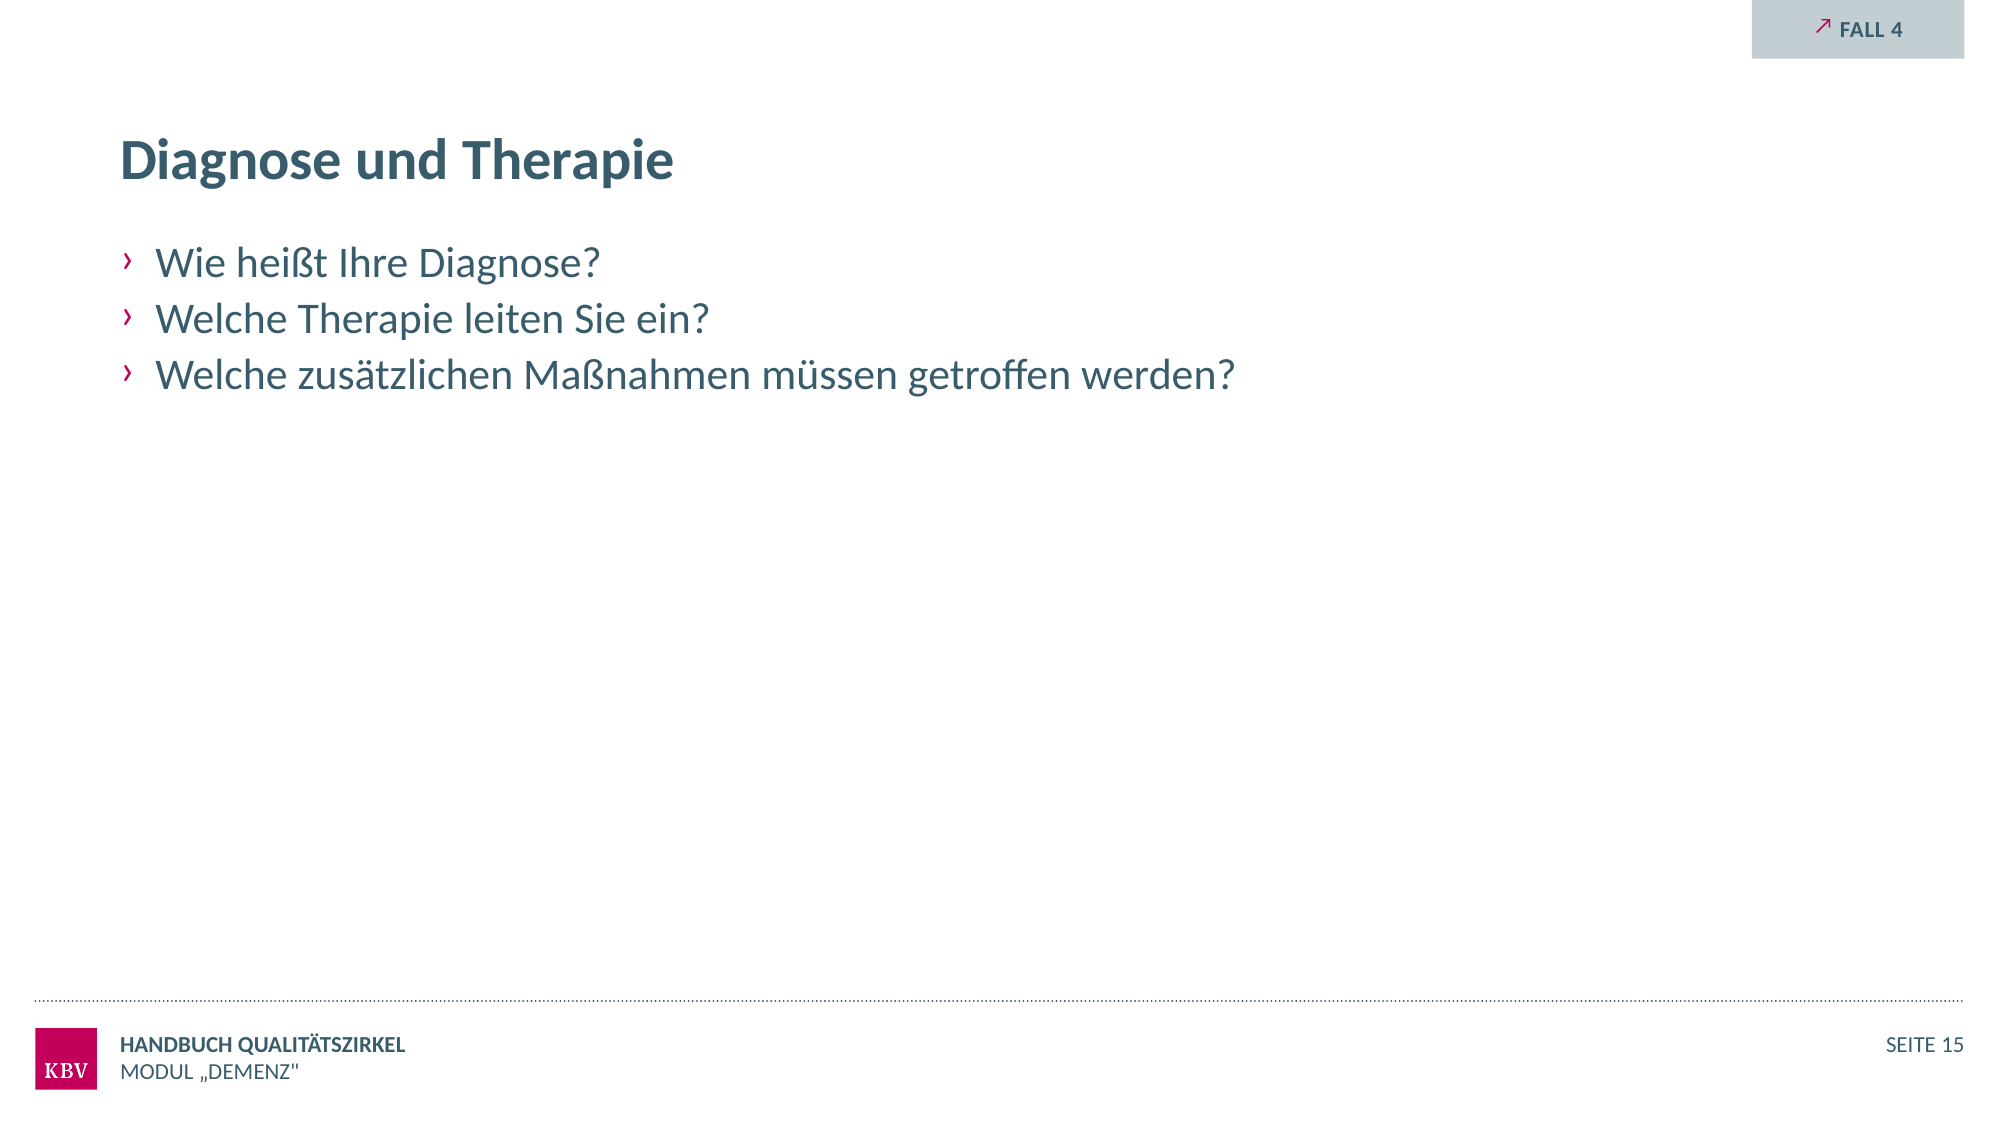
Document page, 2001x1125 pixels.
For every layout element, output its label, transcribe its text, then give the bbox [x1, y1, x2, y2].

list Wie heißt Ihre Diagnose? Welche Therapie leiten Sie ein? Welche zusätzlichen Maßnahmen müssen getroffen werden? [120, 237, 1880, 945]
title Diagnose und Therapie [120, 129, 1880, 201]
slide_number Modul „Demenz" [120, 1057, 1668, 1084]
list Fall 4 [1751, 0, 1965, 59]
footer Handbuch Qualitätszirkel [120, 1030, 1668, 1057]
slide_number Seite 15 [1787, 1030, 1965, 1057]
